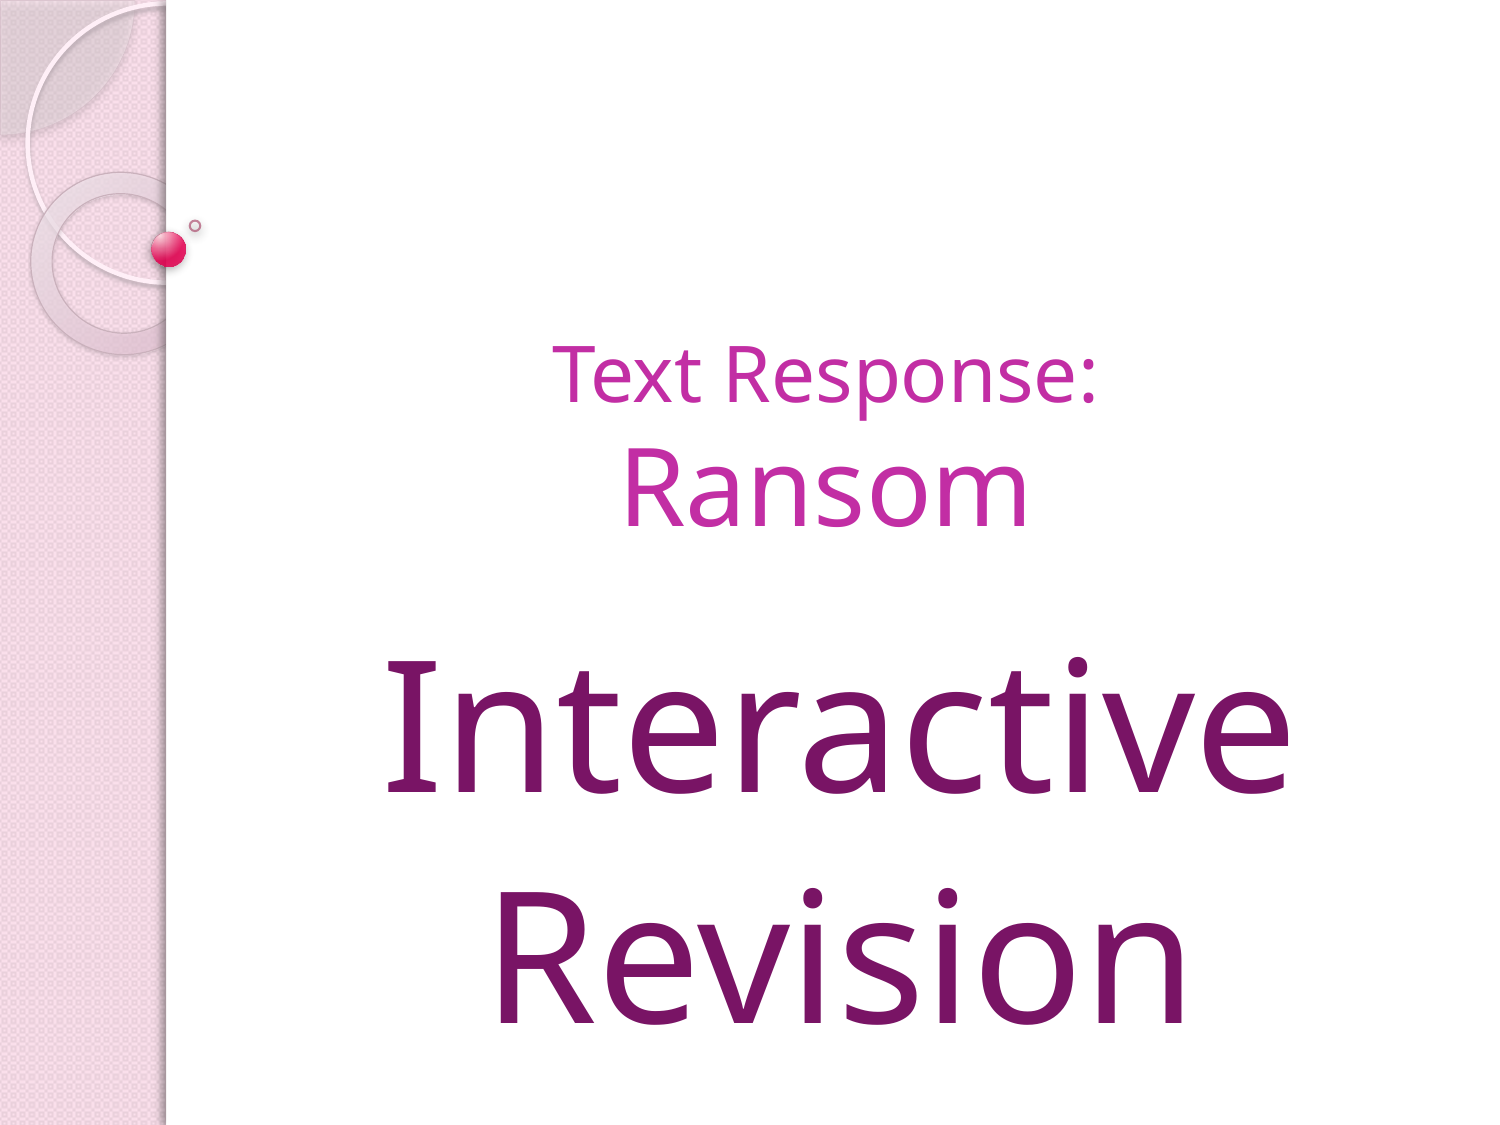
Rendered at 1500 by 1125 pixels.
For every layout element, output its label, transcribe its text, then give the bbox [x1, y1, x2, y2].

title Text Response: Ransom [218, 314, 1434, 556]
subtitle Interactive Revision [230, 609, 1446, 1071]
